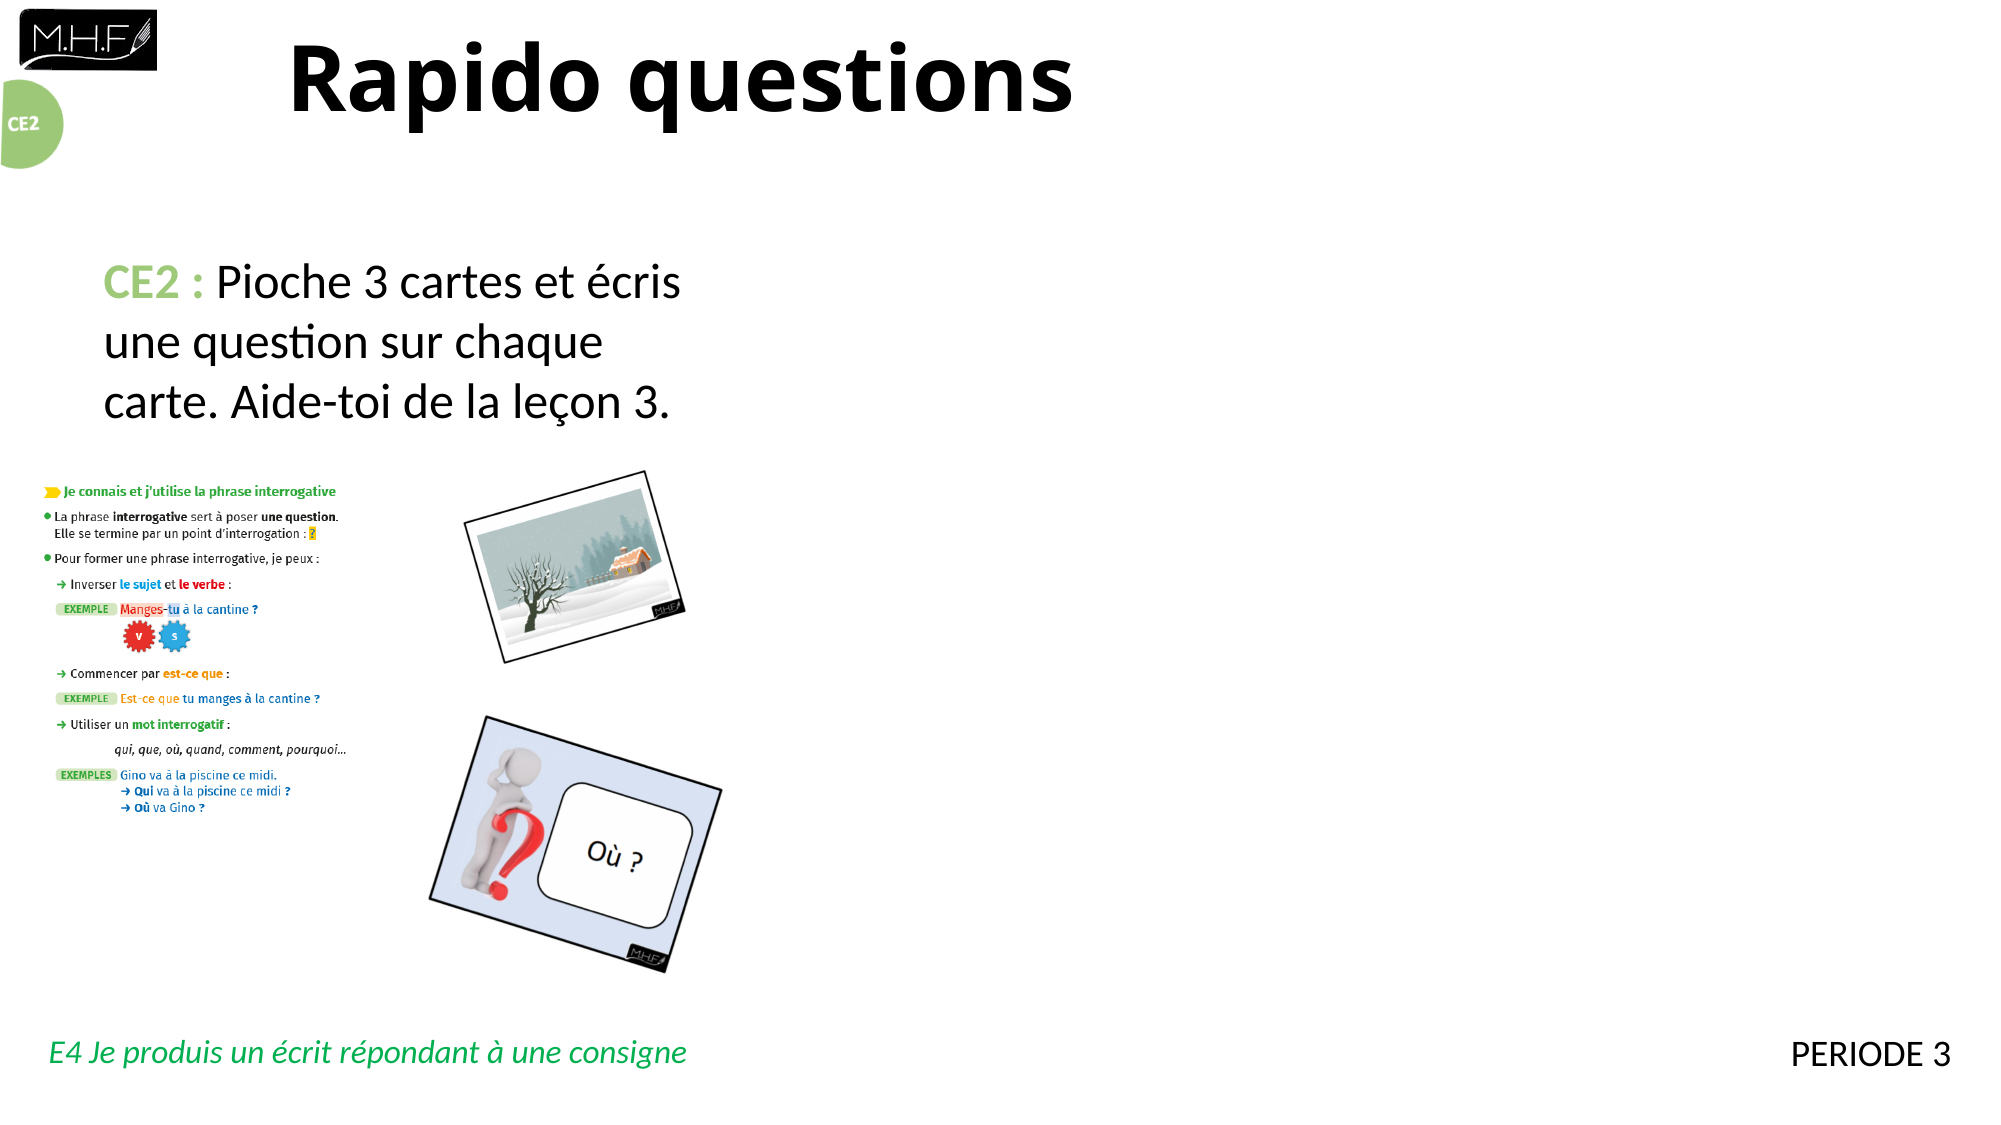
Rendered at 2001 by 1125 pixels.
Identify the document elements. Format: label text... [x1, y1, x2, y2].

text_box CE2 : Pioche 3 cartes et écris une question sur chaque carte. Aide-toi de la leçon 3. [88, 240, 720, 577]
text_box E4 Je produis un écrit répondant à une consigne [33, 1023, 1034, 1078]
picture [33, 483, 354, 820]
picture [424, 712, 725, 976]
picture [0, 7, 157, 207]
title Rapido questions [271, 7, 1818, 156]
picture [478, 492, 686, 664]
text_box PERIODE 3 [1362, 1021, 1967, 1082]
